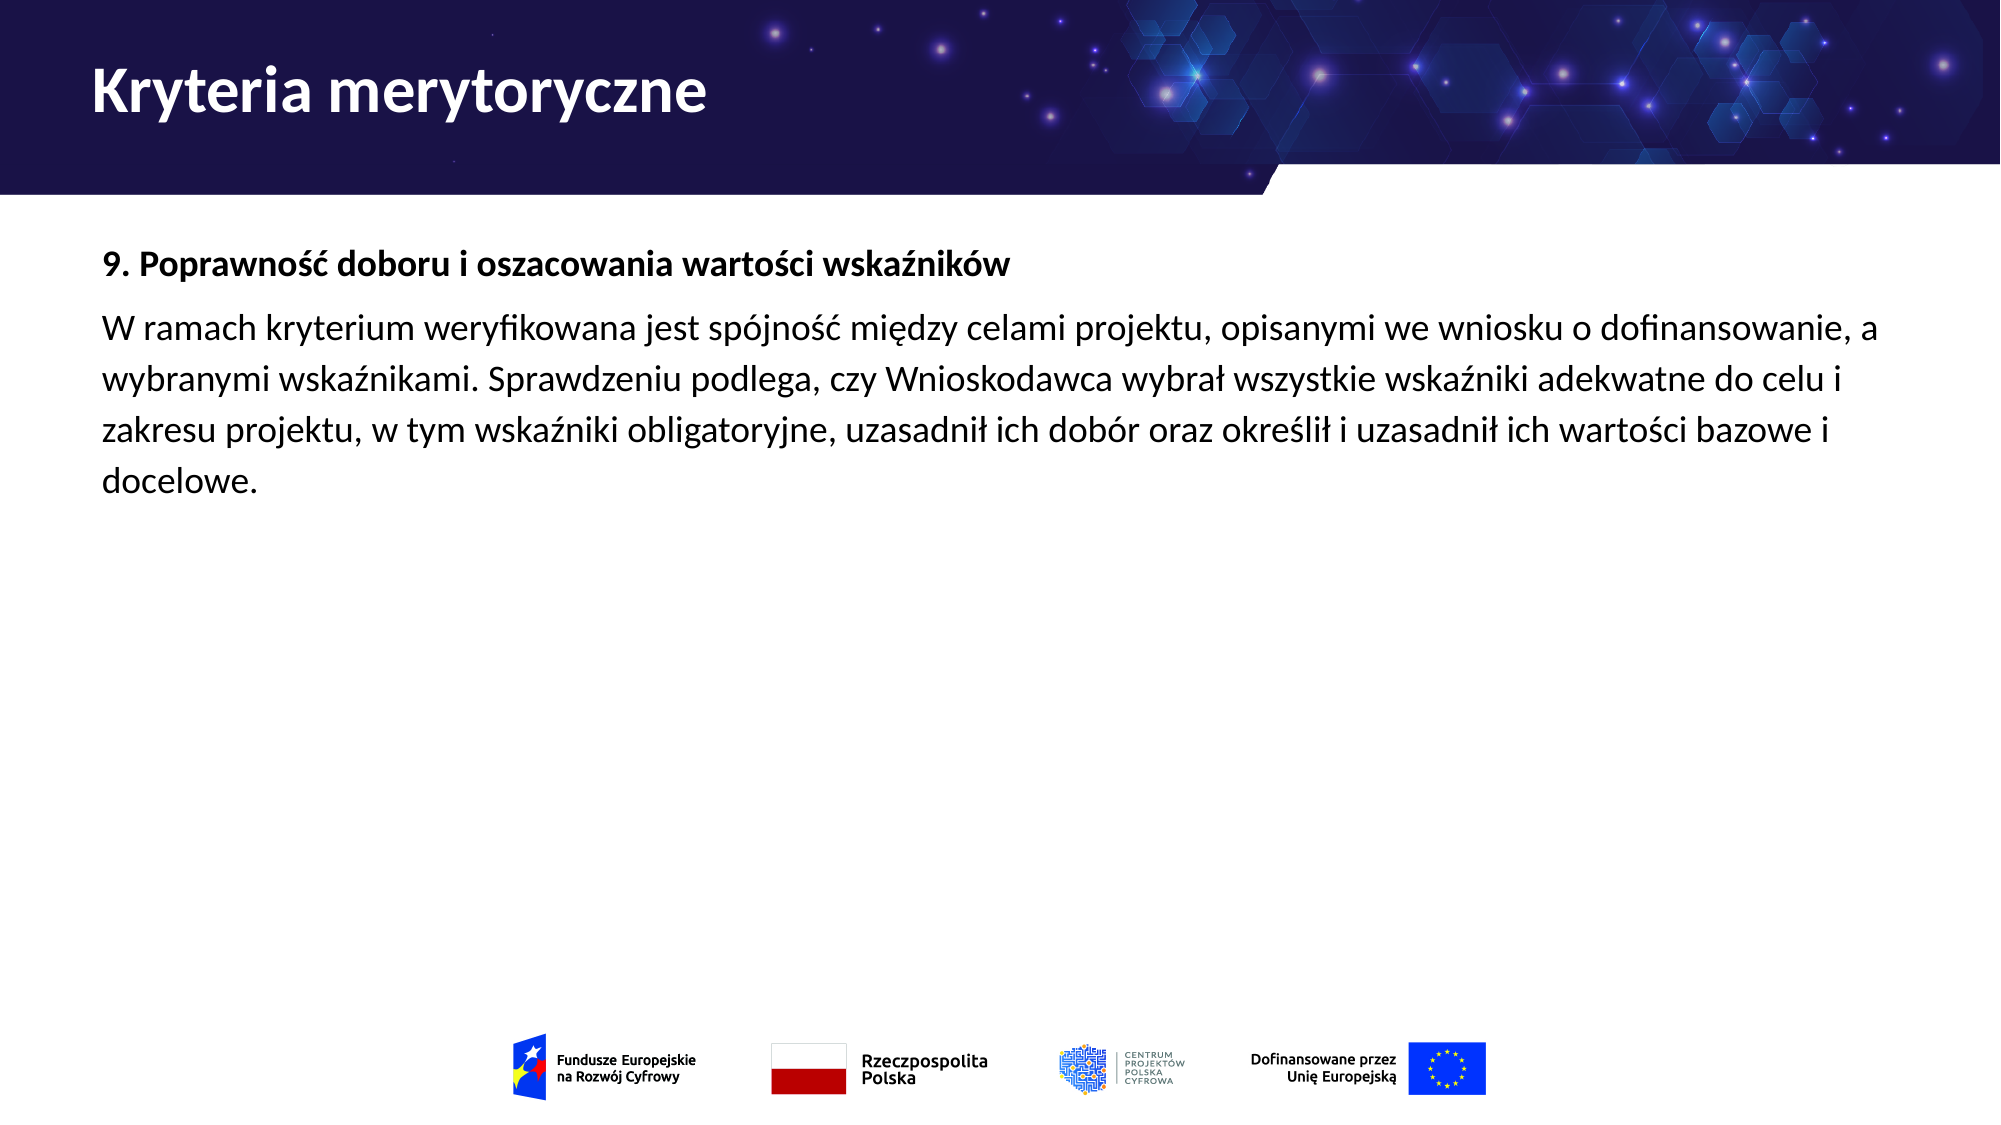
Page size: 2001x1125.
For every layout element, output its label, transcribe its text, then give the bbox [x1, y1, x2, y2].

picture [0, 0, 2000, 195]
list 9. Poprawność doboru i oszacowania wartości wskaźników W ramach kryterium weryfikowana jest spójność między celami projektu, opisanymi we wniosku o dofinansowanie, a wybranymi wskaźnikami. Sprawdzeniu podlega, czy Wnioskodawca wybrał wszystkie wskaźniki adekwatne do celu i zakresu projektu, w tym wskaźniki obligatoryjne, uzasadnił ich dobór oraz określił i uzasadnił ich wartości bazowe i docelowe. [87, 225, 1965, 900]
picture [491, 1011, 1509, 1122]
title Kryteria merytoryczne [77, 46, 1863, 136]
